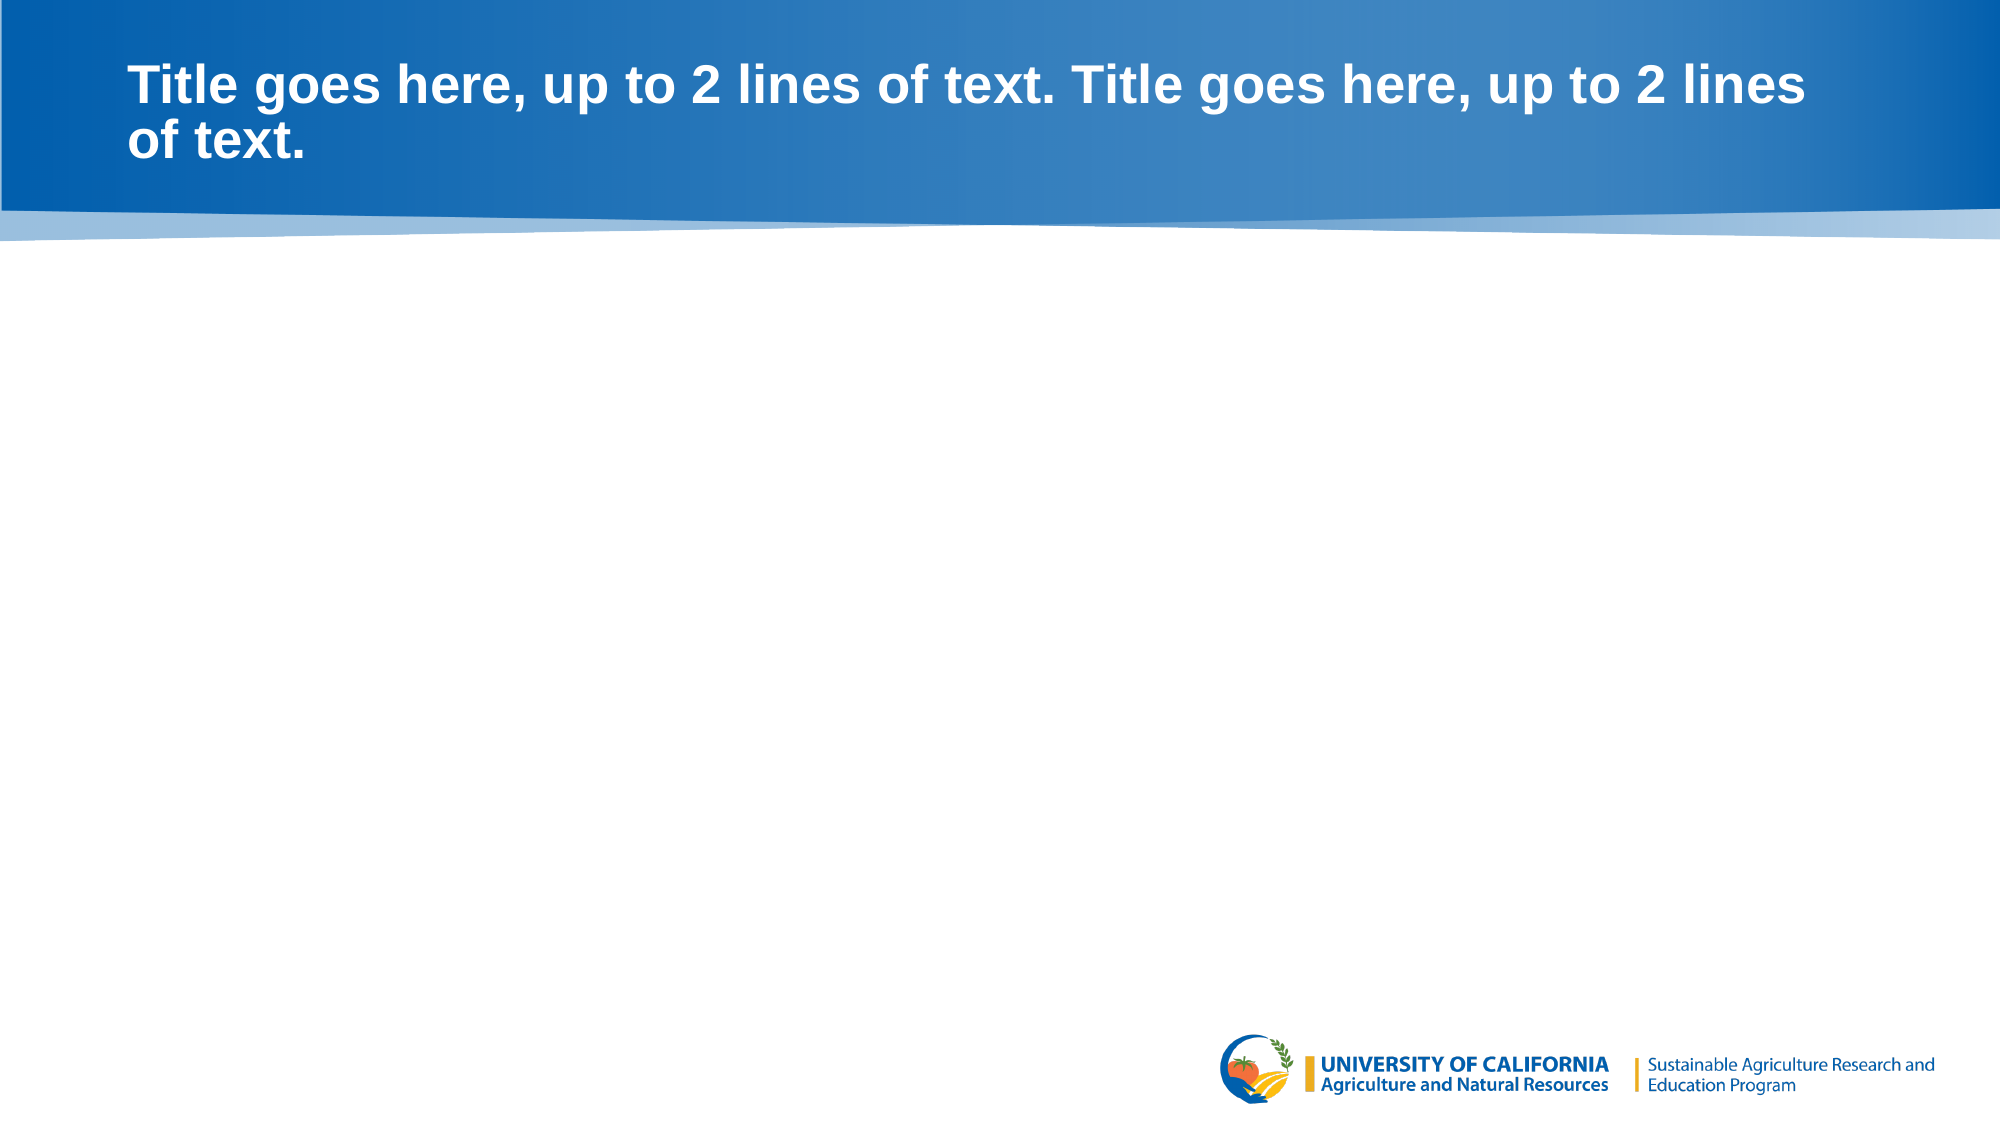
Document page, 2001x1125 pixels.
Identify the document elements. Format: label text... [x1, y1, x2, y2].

picture [0, 0, 2000, 263]
picture [1193, 1008, 1964, 1125]
title Title goes here, up to 2 lines of text. Title goes here, up to 2 lines of text. [112, 51, 1887, 178]
